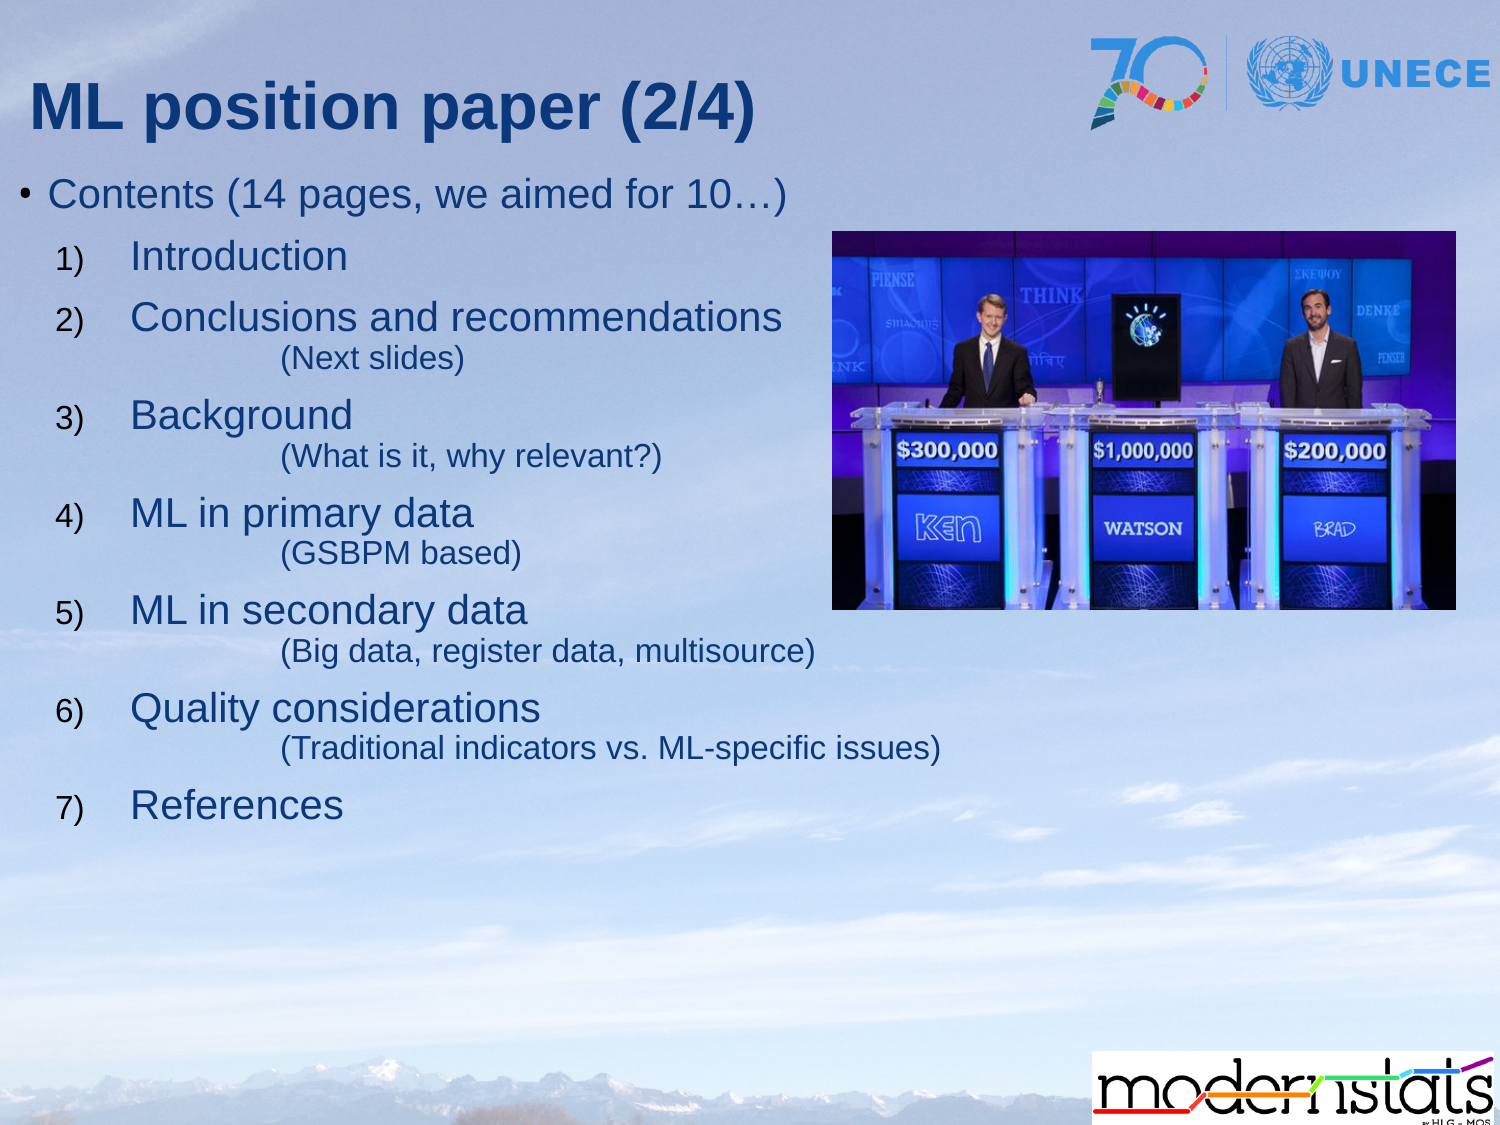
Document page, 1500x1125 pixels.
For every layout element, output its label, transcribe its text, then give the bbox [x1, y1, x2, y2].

picture [1282, 30, 1500, 133]
list Contents (14 pages, we aimed for 10…) Introduction Conclusions and recommendations (Next slides) Background (What is it, why relevant?) ML in primary data (GSBPM based) ML in secondary data (Big data, register data, multisource) Quality considerations (Traditional indicators vs. ML-specific issues) References [17, 172, 1459, 1024]
picture [1092, 1051, 1494, 1125]
title ML position paper (2/4) [29, 19, 1282, 145]
picture [832, 231, 1456, 610]
